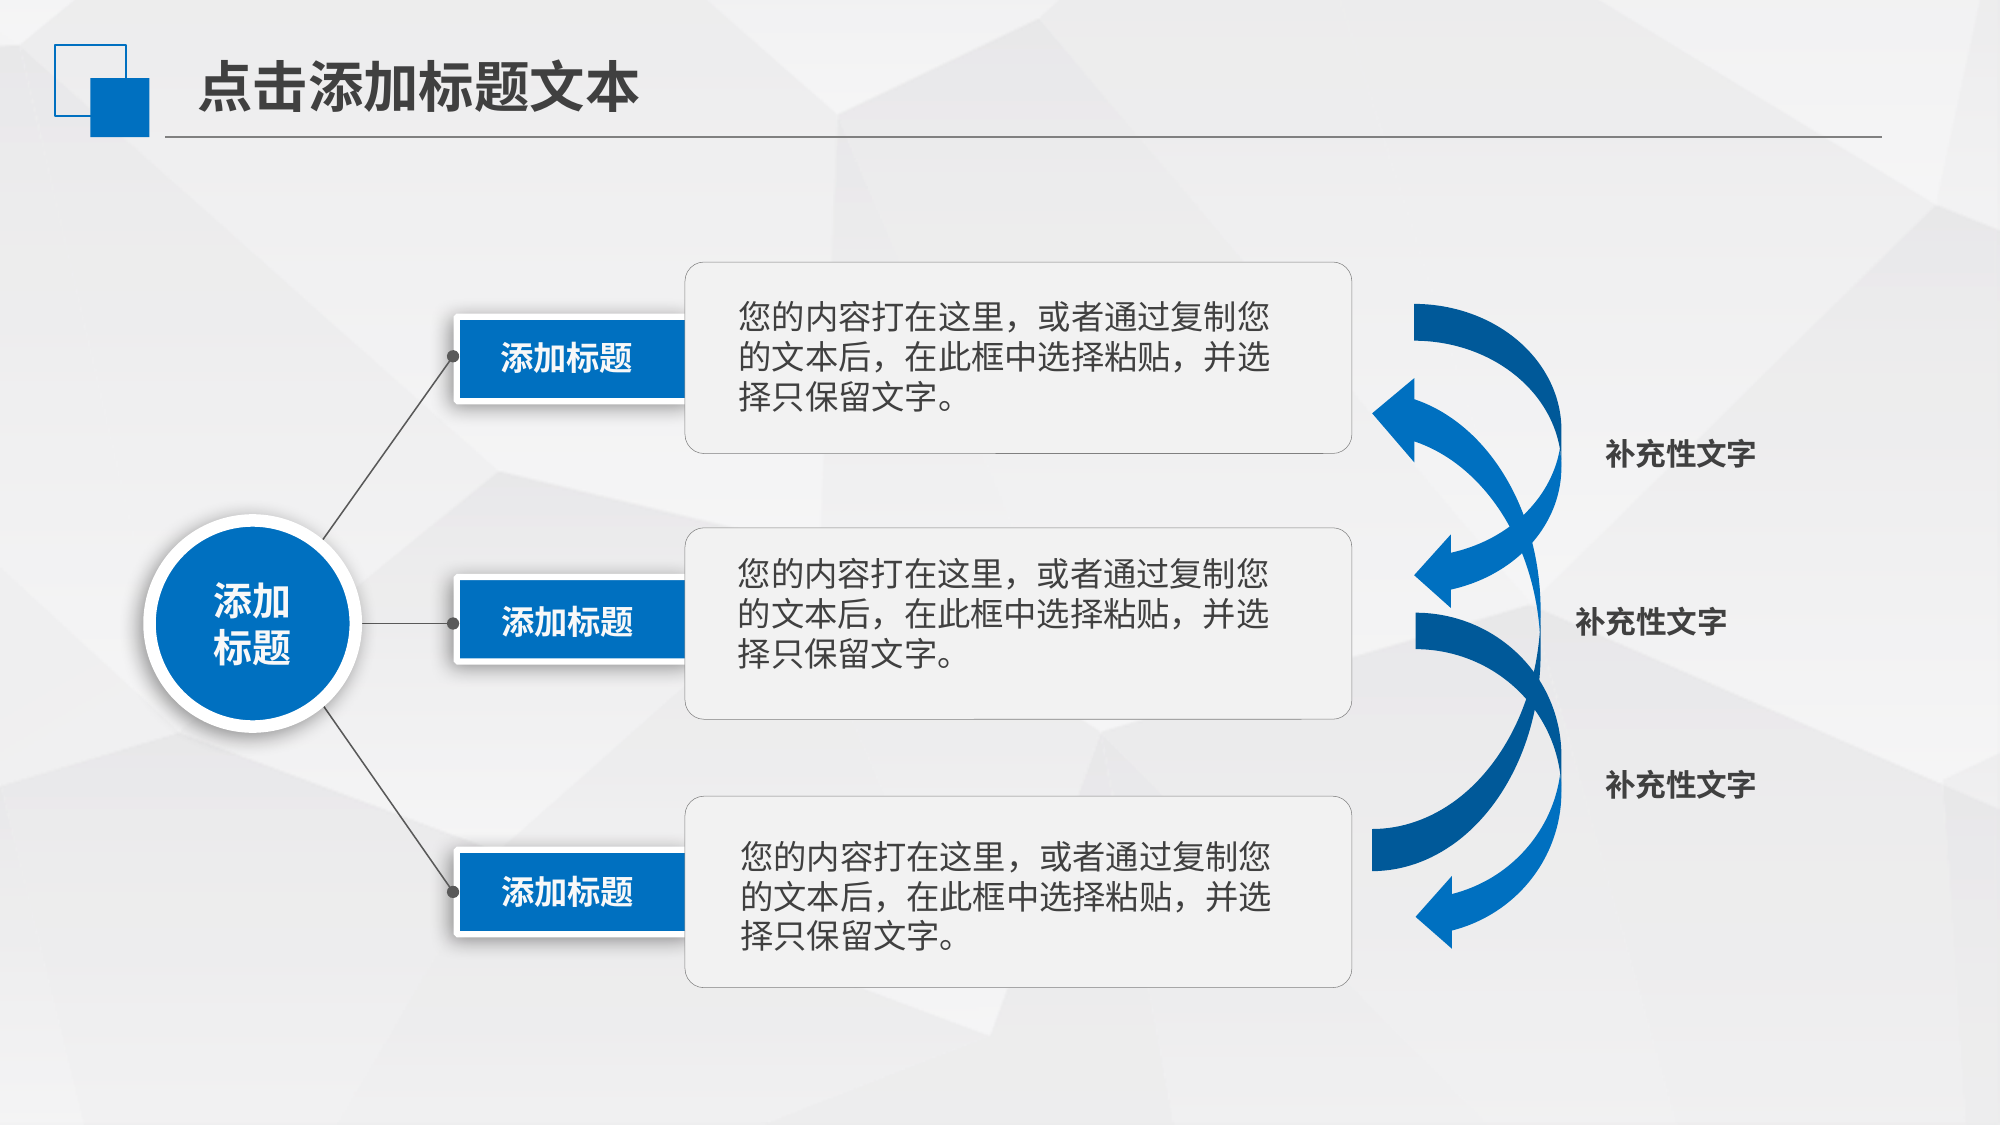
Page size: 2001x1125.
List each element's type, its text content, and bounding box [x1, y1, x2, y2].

text_box [1415, 682, 1562, 949]
text_box [456, 316, 684, 402]
picture [0, 0, 2000, 1125]
text_box [684, 262, 1352, 454]
text_box 补充性文字 [1590, 759, 1772, 810]
text_box [456, 849, 684, 935]
text_box [684, 527, 1352, 720]
text_box 添加 标题 [149, 520, 356, 727]
text_box 您的内容打在这里，或者通过复制您的文本后，在此框中选择粘贴，并选择只保留文字。 [726, 844, 1309, 948]
text_box [327, 711, 460, 899]
text_box [1414, 303, 1562, 542]
text_box 添加标题 [487, 593, 684, 649]
text_box 您的内容打在这里，或者通过复制您的文本后，在此框中选择粘贴，并选择只保留文字。 [724, 561, 1306, 665]
text_box [323, 350, 460, 539]
text_box [1414, 527, 1522, 609]
text_box 补充性文字 [1590, 428, 1772, 479]
text_box 补充性文字 [1560, 595, 1743, 647]
text_box 添加标题 [486, 330, 684, 385]
text_box [1372, 378, 1541, 872]
text_box [456, 577, 684, 662]
text_box 点击添加标题文本 [182, 44, 656, 127]
text_box 您的内容打在这里，或者通过复制您的文本后，在此框中选择粘贴，并选择只保留文字。 [725, 304, 1307, 408]
text_box [684, 796, 1352, 988]
text_box 添加标题 [487, 863, 684, 919]
